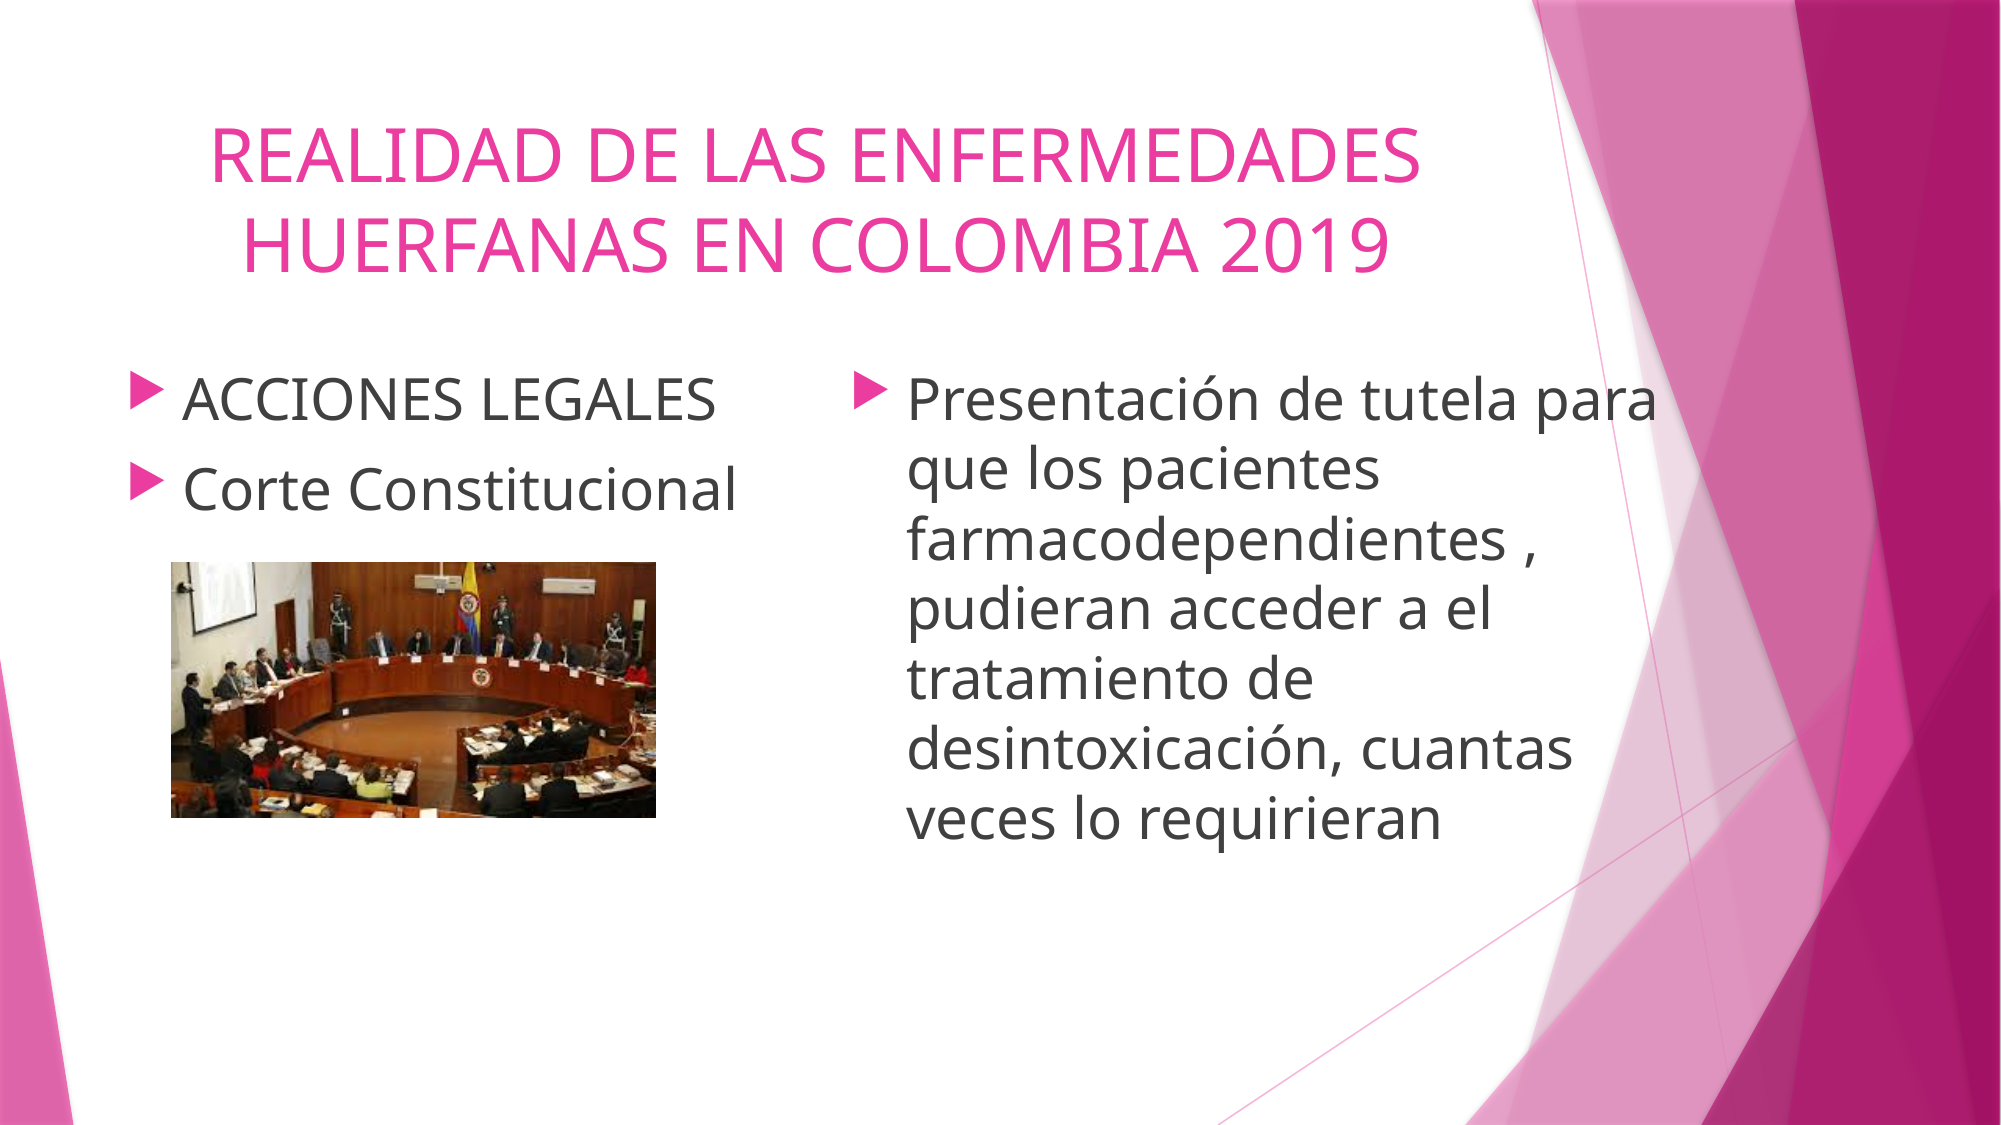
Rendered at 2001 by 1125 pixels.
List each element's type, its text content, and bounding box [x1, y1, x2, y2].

list ACCIONES LEGALES Corte Constitucional [111, 354, 798, 992]
list Presentación de tutela para que los pacientes farmacodependientes , pudieran acceder a el tratamiento de desintoxicación, cuantas veces lo requirieran [834, 354, 1703, 992]
title REALIDAD DE LAS ENFERMEDADES HUERFANAS EN COLOMBIA 2019 [111, 99, 1522, 317]
picture [170, 561, 657, 818]
